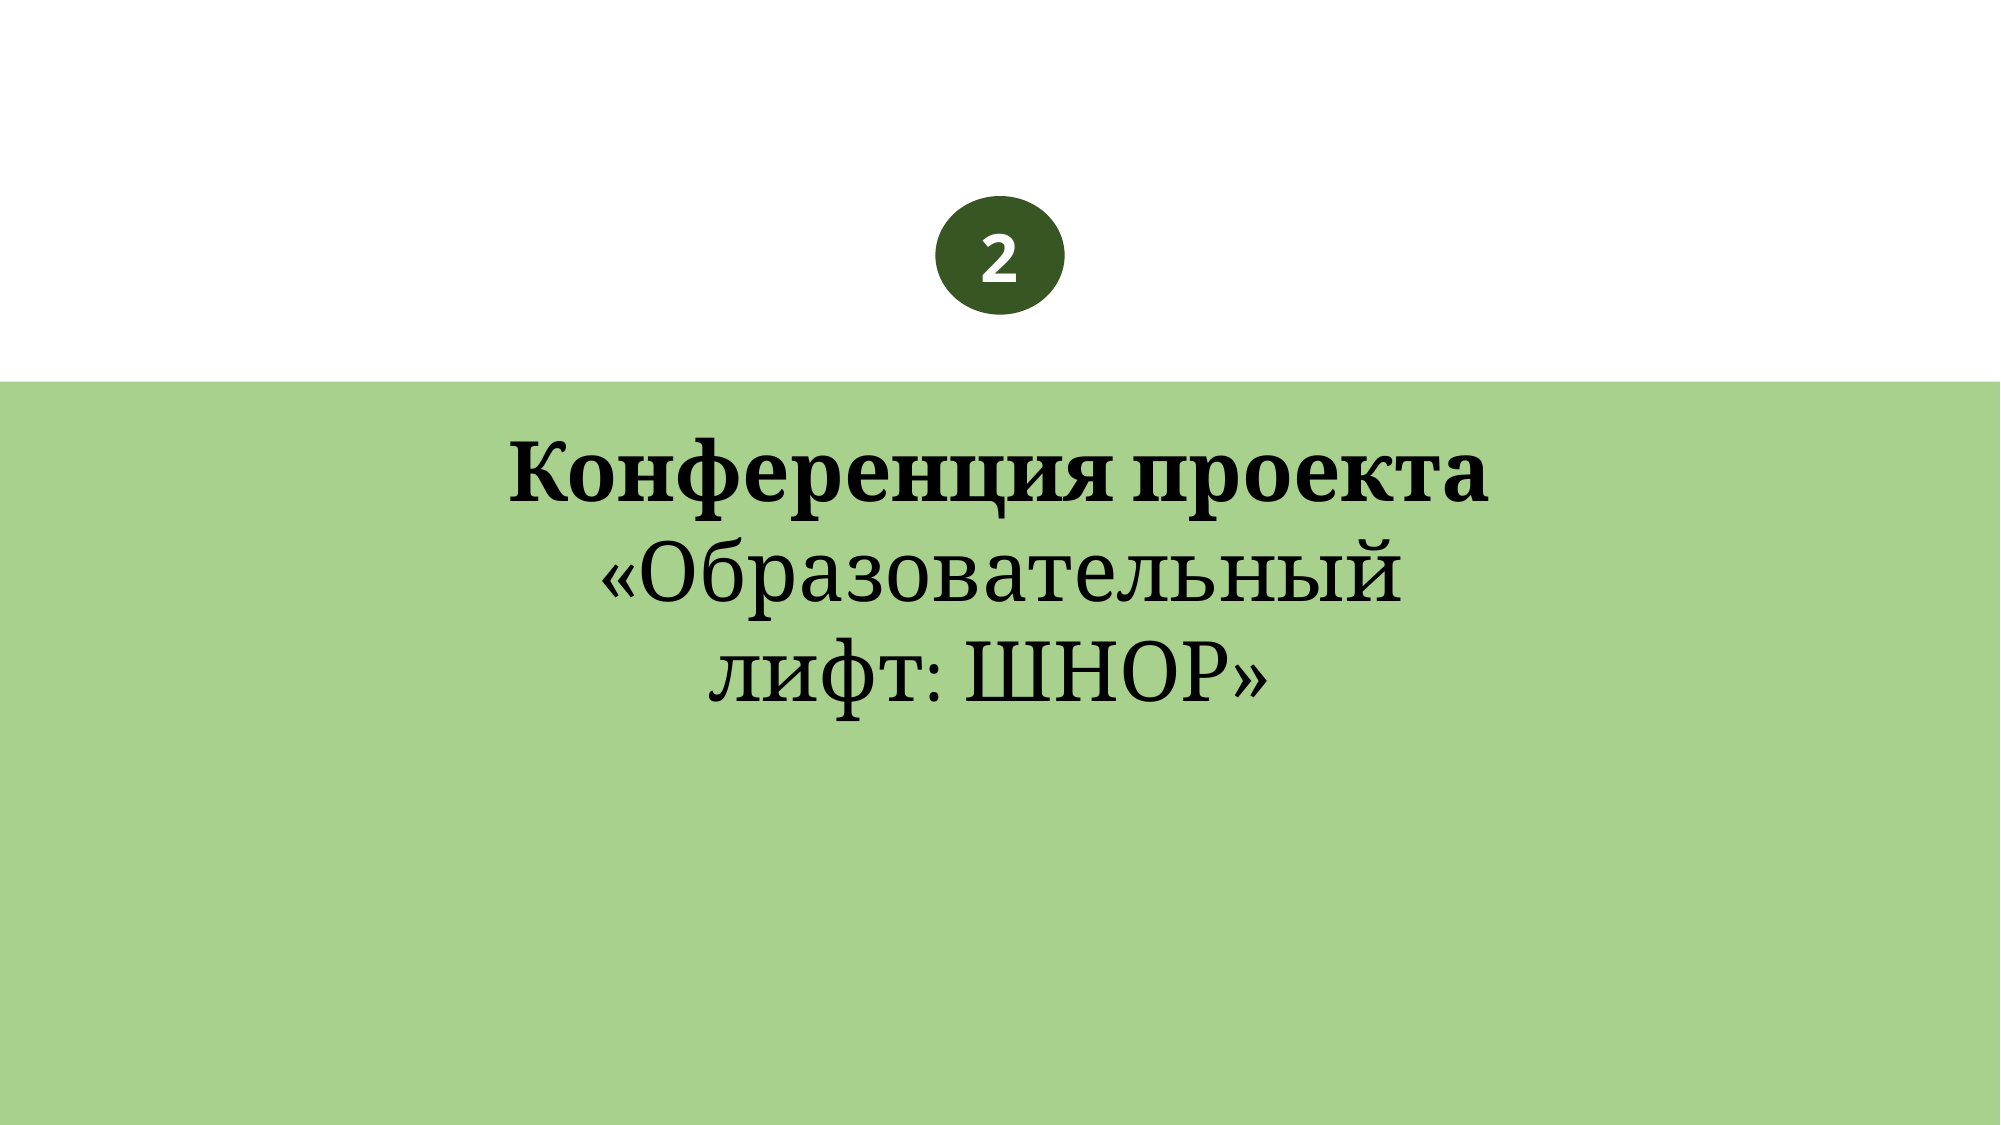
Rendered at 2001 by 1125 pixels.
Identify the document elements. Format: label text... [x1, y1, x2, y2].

text_box [0, 381, 2000, 1125]
text_box Конференция проекта «Образовательный лифт: ШНОР» [469, 410, 1531, 726]
text_box 2 [934, 194, 1066, 316]
